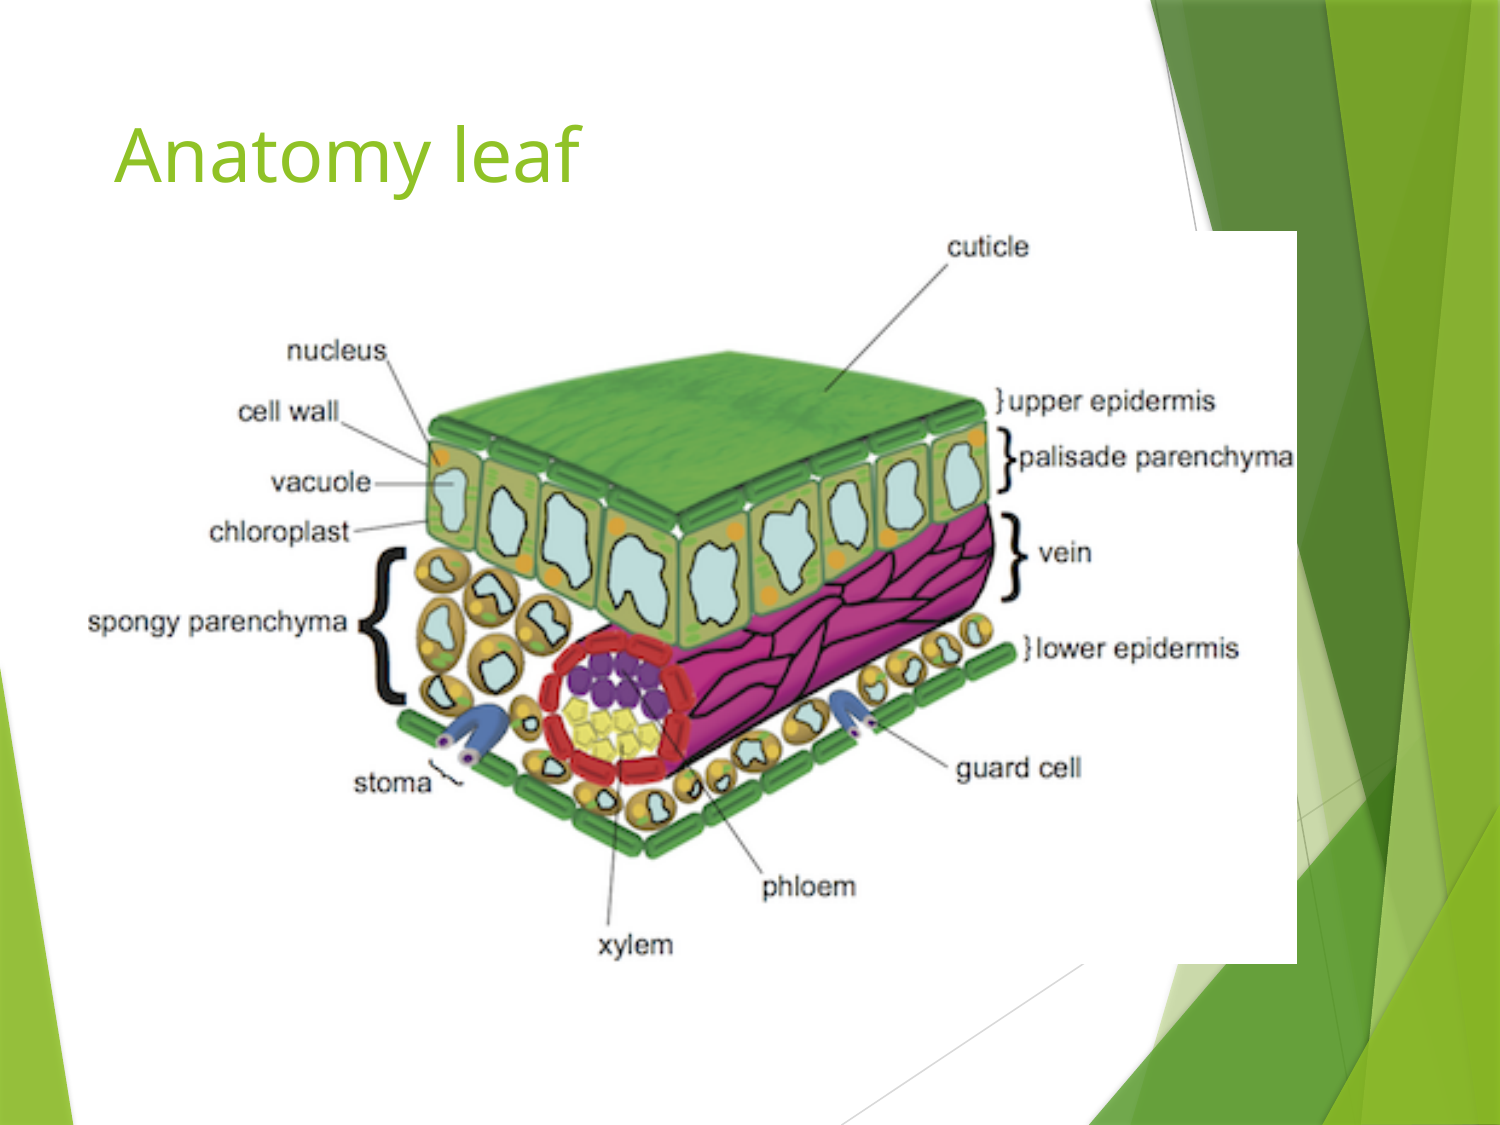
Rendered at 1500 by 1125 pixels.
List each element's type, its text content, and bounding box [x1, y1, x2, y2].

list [87, 231, 1298, 965]
title Anatomy leaf [99, 99, 1142, 230]
